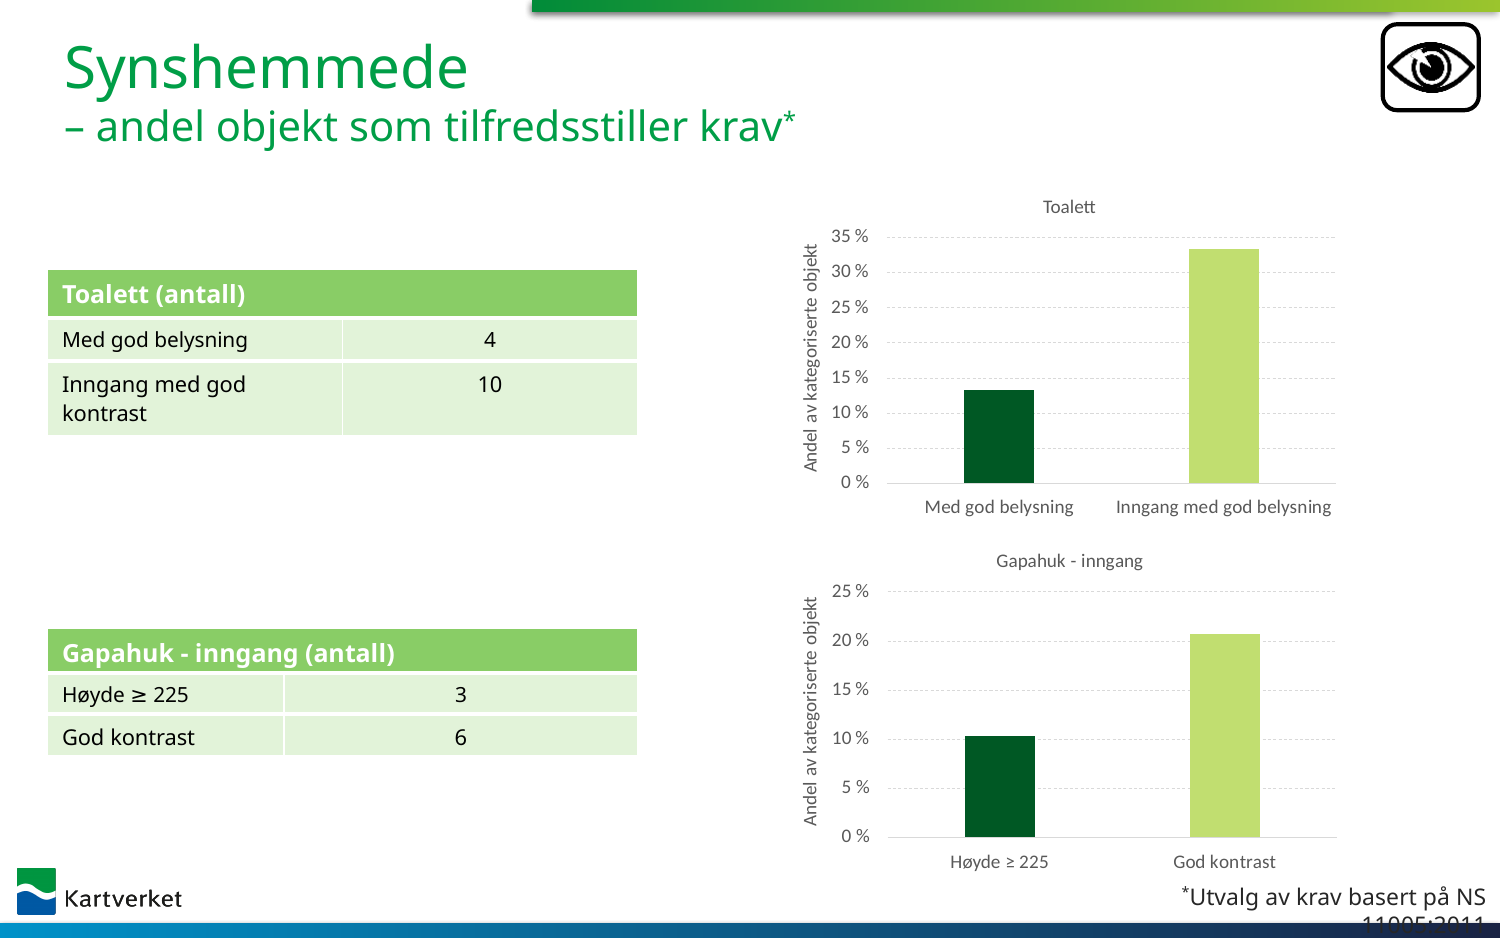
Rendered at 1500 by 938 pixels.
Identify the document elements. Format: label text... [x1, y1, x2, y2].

table_cell God kontrast [48, 716, 283, 755]
table_cell 6 [285, 716, 637, 755]
table_header Toalett (antall) [48, 270, 637, 316]
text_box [1382, 24, 1480, 111]
table_cell Høyde ≥ 225 [48, 675, 283, 712]
picture [791, 187, 1347, 526]
table_cell 4 [343, 320, 637, 359]
table_cell Med god belysning [48, 320, 342, 359]
table_header Gapahuk - inngang (antall) [48, 629, 637, 671]
table_cell 10 [343, 363, 637, 435]
table_cell 3 [285, 675, 637, 712]
text_box Synshemmede – andel objekt som tilfredsstiller krav* [49, 24, 1431, 158]
table_cell Inngang med god kontrast [48, 363, 342, 435]
text_box *Utvalg av krav basert på NS 11005:2011 [1068, 873, 1500, 938]
picture [791, 541, 1348, 880]
